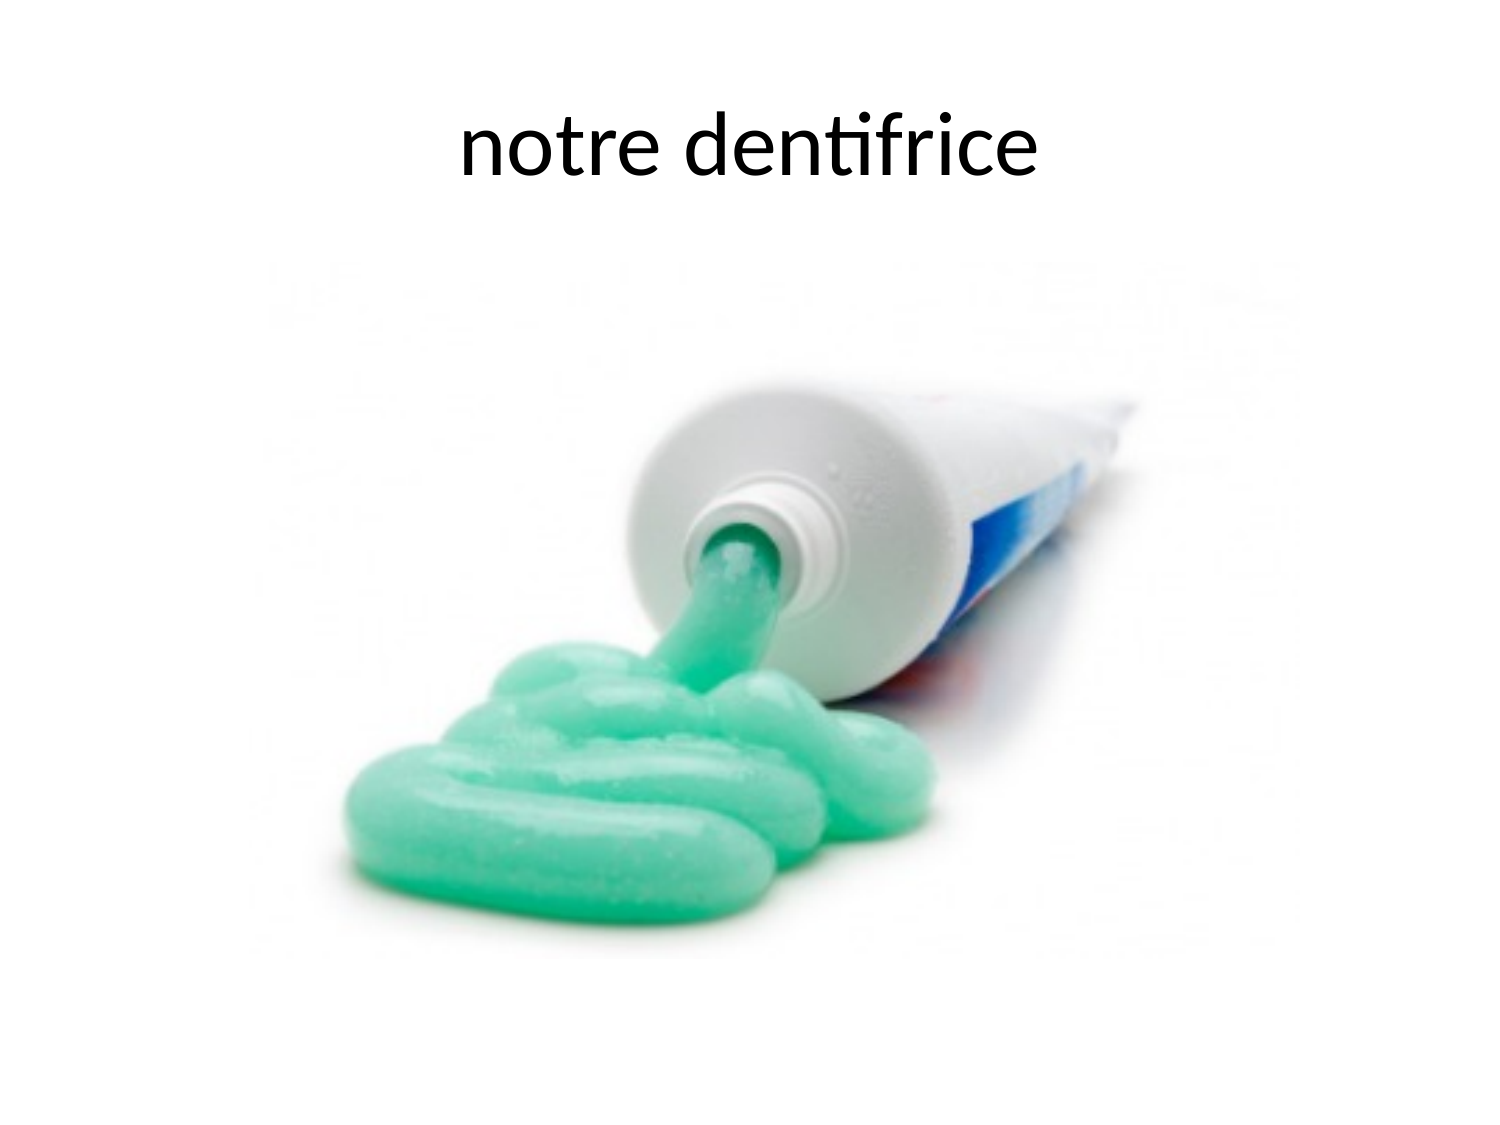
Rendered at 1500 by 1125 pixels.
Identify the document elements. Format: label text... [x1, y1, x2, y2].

picture [249, 262, 1301, 959]
title notre dentifrice [75, 45, 1425, 233]
